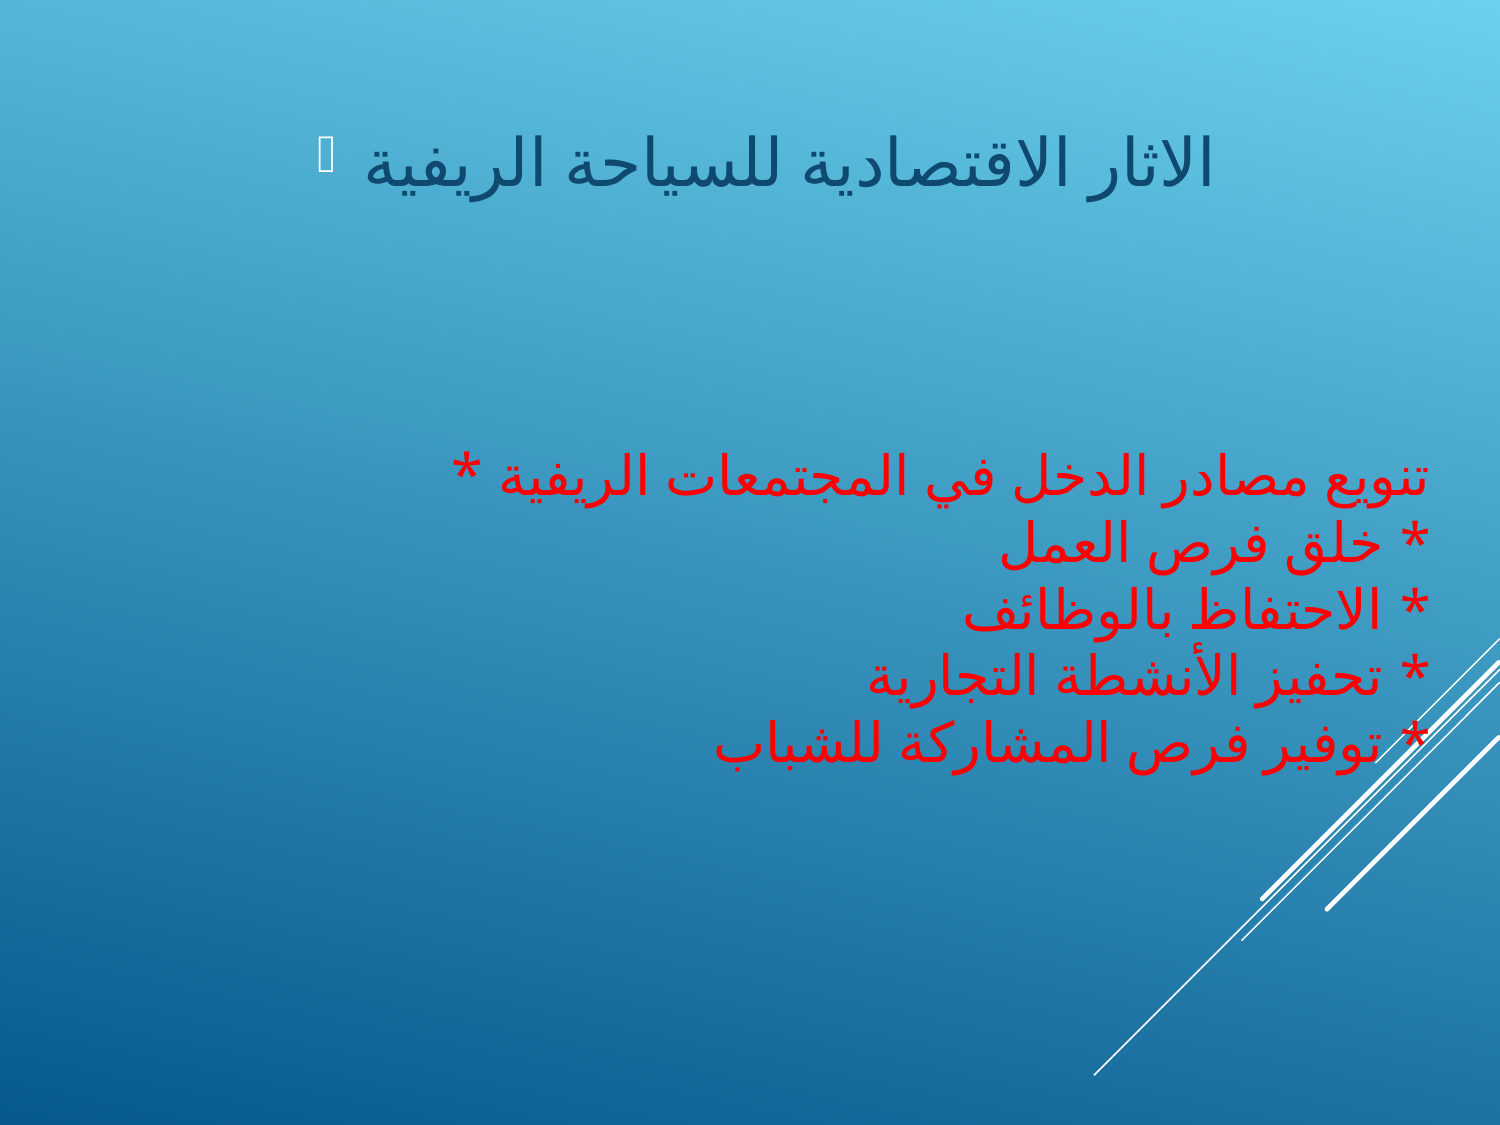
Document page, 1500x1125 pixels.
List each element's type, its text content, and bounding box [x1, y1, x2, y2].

list الاثار الاقتصادية للسياحة الريفية [87, 87, 1447, 303]
title * تنويع مصادر الدخل في المجتمعات الريفية * خلق فرص العمل * الاحتفاظ بالوظائف * تحفيز الأنشطة التجارية * توفير فرص المشاركة للشباب [87, 361, 1447, 988]
